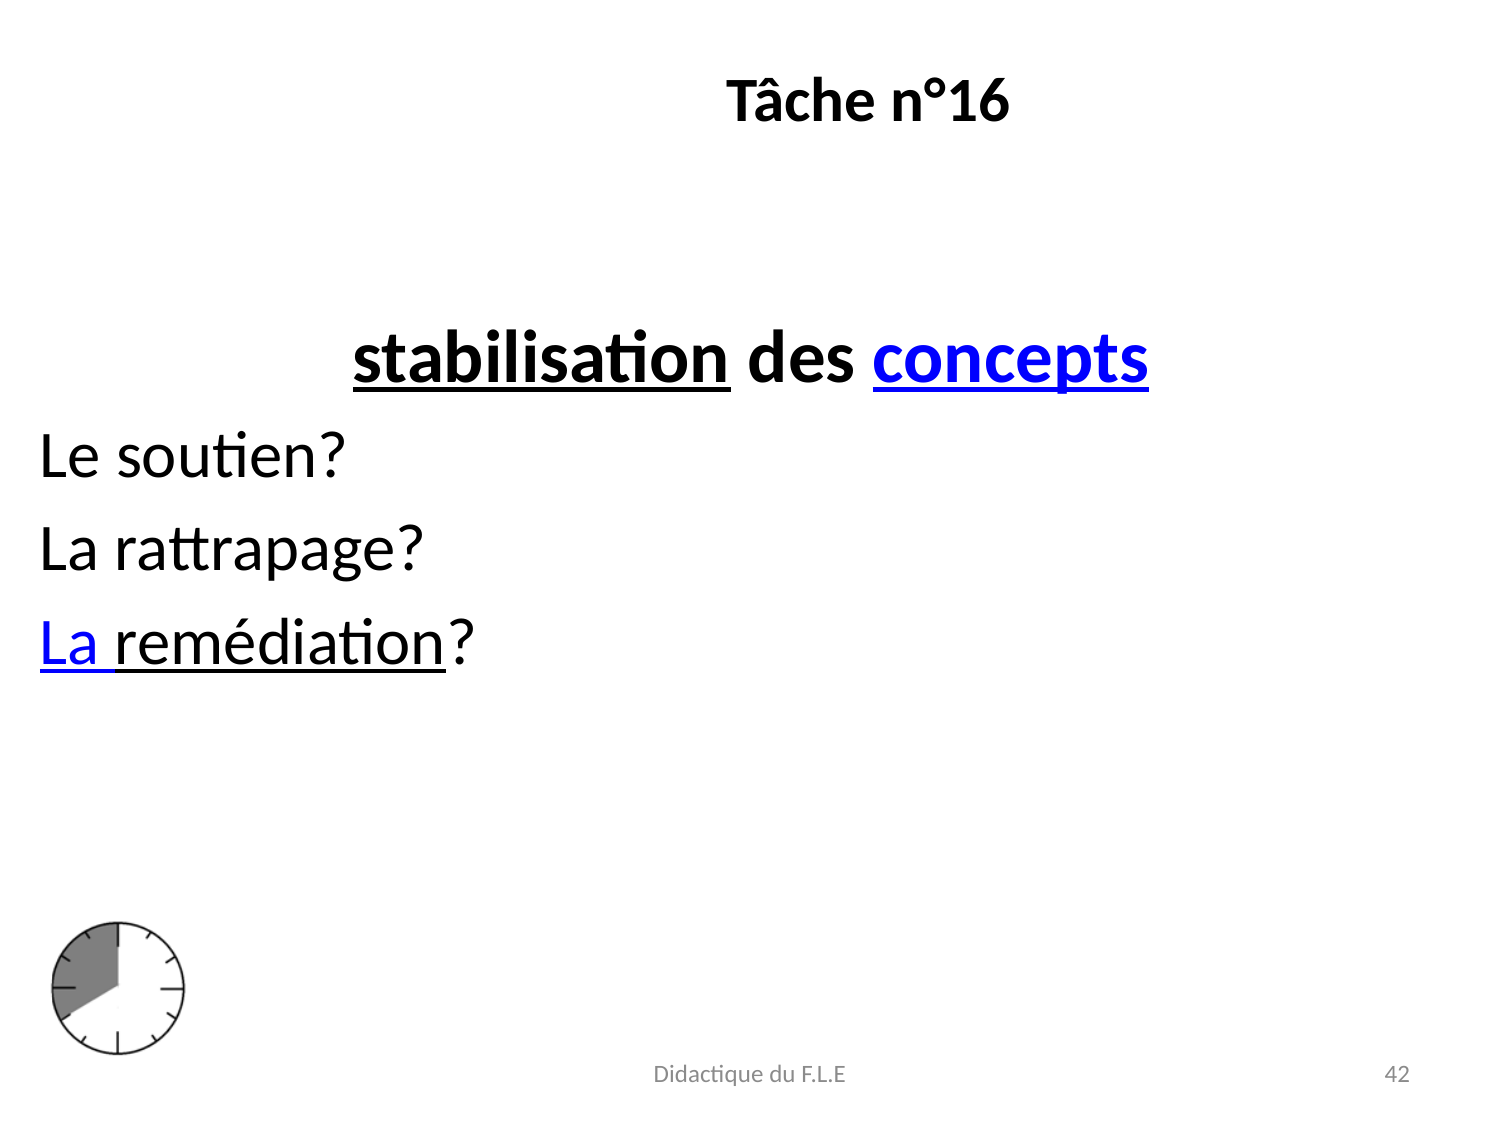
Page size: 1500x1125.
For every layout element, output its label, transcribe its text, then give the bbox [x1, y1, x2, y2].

picture [46, 913, 198, 1065]
slide_number 42 [1074, 1042, 1425, 1103]
footer Didactique du F.L.E [512, 1042, 988, 1103]
list stabilisation des concepts Le soutien? La rattrapage? La remédiation? [24, 299, 1463, 1063]
title Tâche n°16 [275, 50, 1463, 218]
